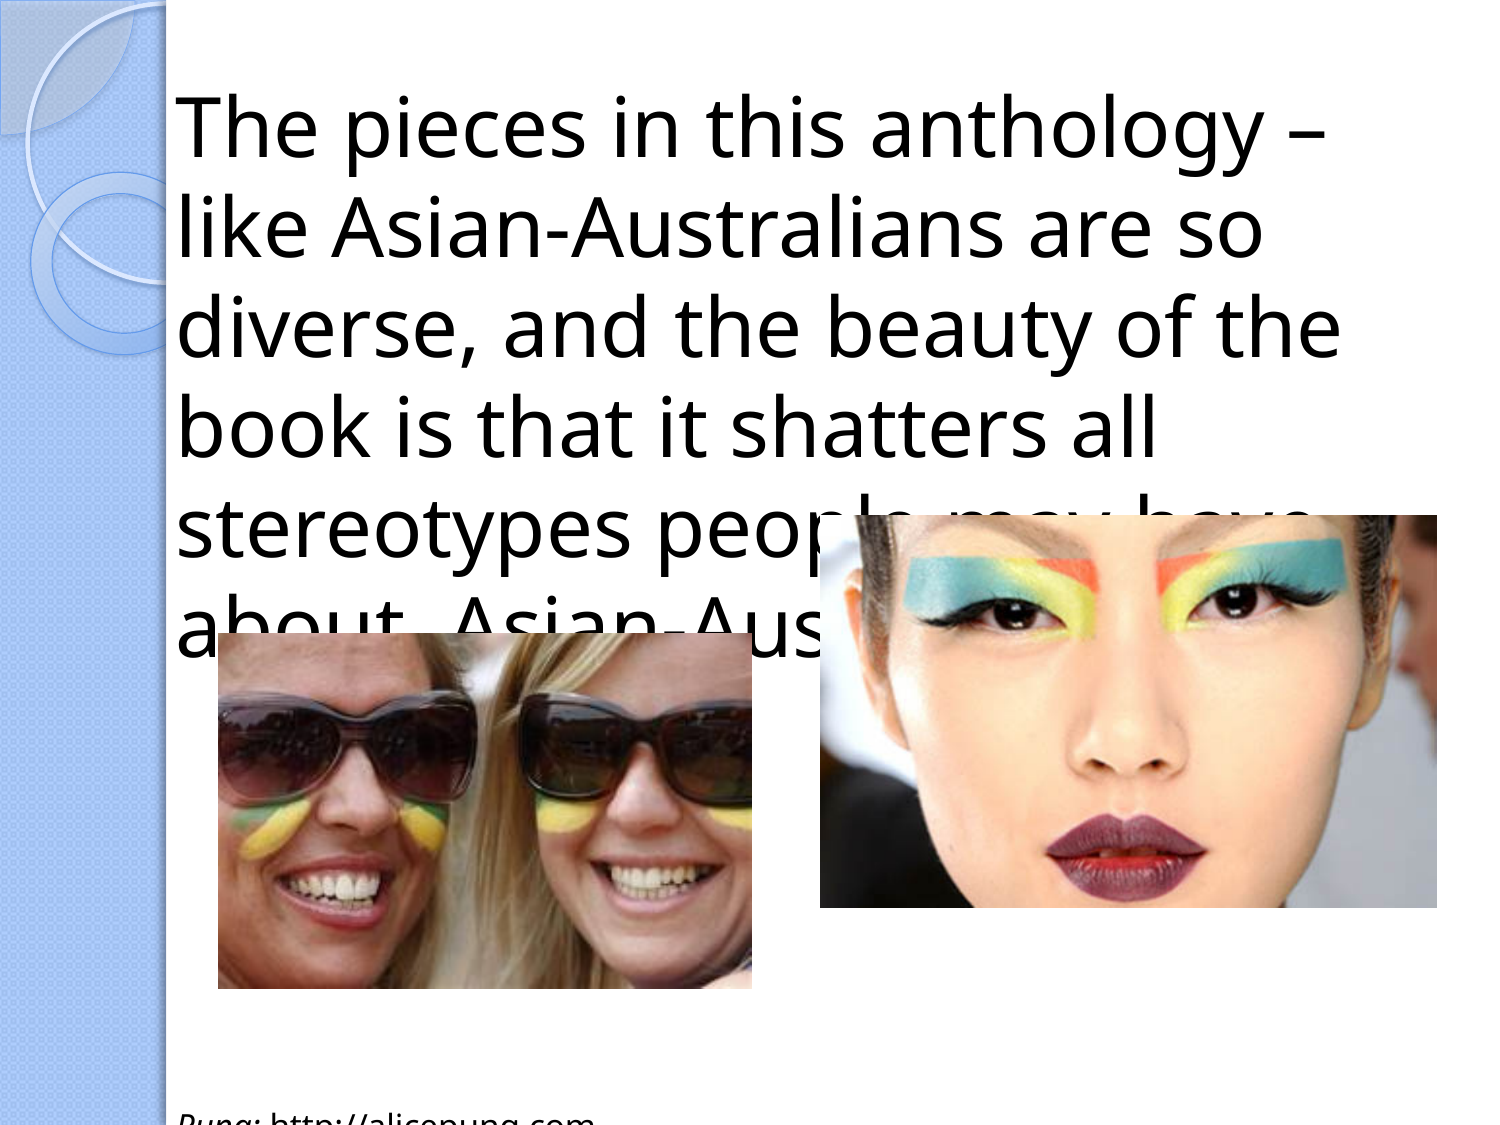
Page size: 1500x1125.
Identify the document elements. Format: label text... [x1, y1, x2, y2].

picture [820, 514, 1437, 908]
list The pieces in this anthology – like Asian-Australians are so diverse, and the beauty of the book is that it shatters all stereotypes people may have about Asian-Australians… Pung: http://alicepung.com [147, 66, 1483, 1094]
picture [218, 633, 752, 989]
